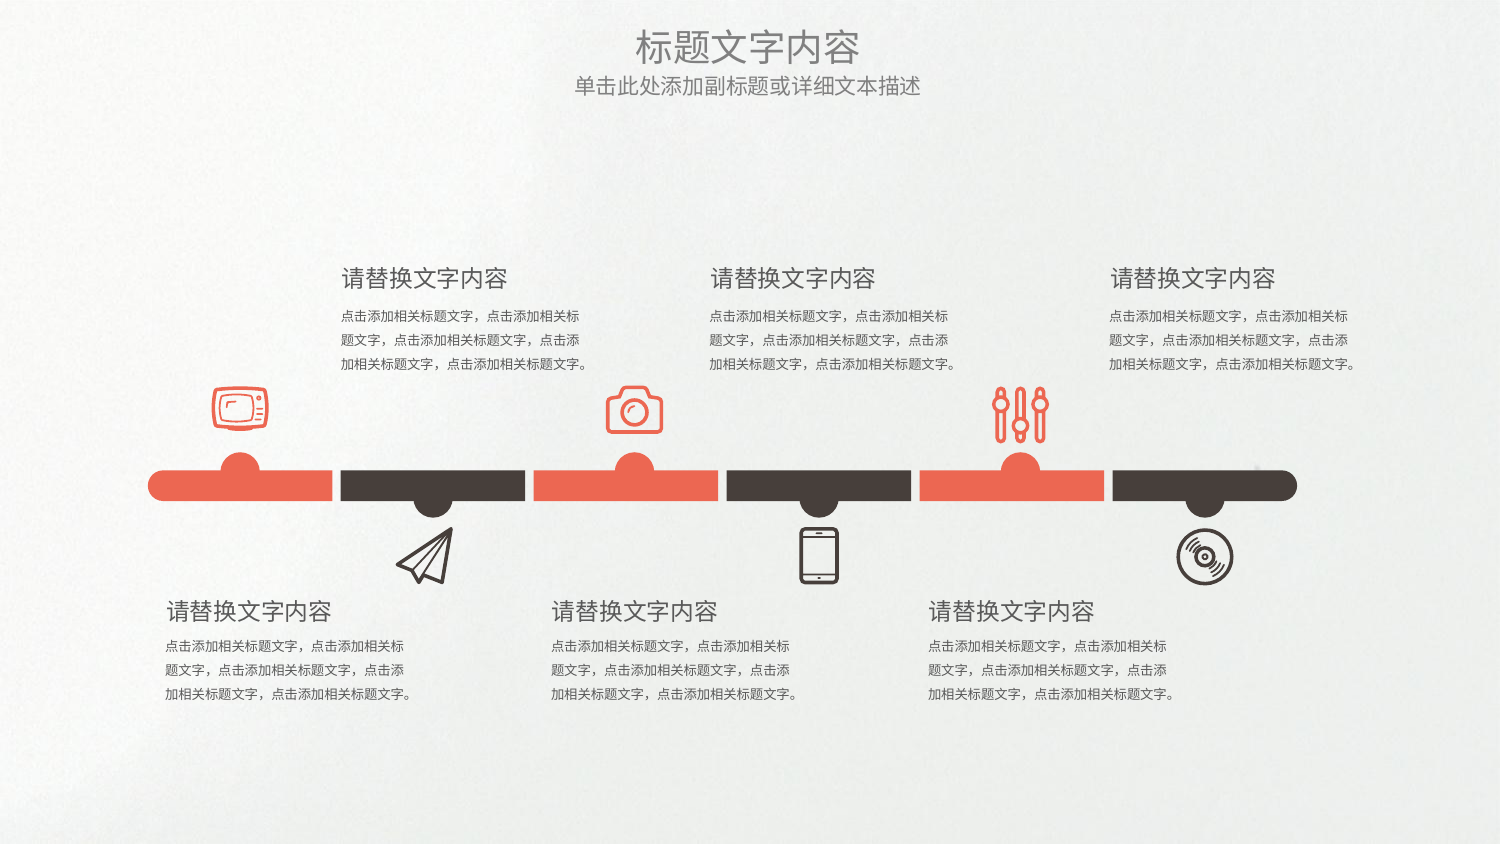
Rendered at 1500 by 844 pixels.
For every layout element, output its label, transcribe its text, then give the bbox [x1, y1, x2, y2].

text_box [1176, 528, 1234, 586]
text_box 请替换文字内容 [327, 256, 523, 300]
text_box 请替换文字内容 [537, 589, 734, 633]
text_box 标题文字内容 [611, 16, 885, 65]
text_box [340, 470, 526, 518]
text_box 点击添加相关标题文字，点击添加相关标题文字，点击添加相关标题文字，点击添加相关标题文字，点击添加相关标题文字。 [536, 622, 812, 710]
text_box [799, 527, 839, 585]
text_box 点击添加相关标题文字，点击添加相关标题文字，点击添加相关标题文字，点击添加相关标题文字，点击添加相关标题文字。 [150, 622, 426, 710]
text_box 请替换文字内容 [914, 589, 1111, 633]
picture [0, 0, 1500, 844]
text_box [533, 452, 719, 501]
text_box 点击添加相关标题文字，点击添加相关标题文字，点击添加相关标题文字，点击添加相关标题文字，点击添加相关标题文字。 [326, 292, 602, 380]
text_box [991, 386, 1050, 444]
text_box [211, 386, 269, 431]
text_box 点击添加相关标题文字，点击添加相关标题文字，点击添加相关标题文字，点击添加相关标题文字，点击添加相关标题文字。 [694, 292, 970, 380]
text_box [147, 452, 333, 501]
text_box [919, 452, 1105, 501]
text_box [395, 527, 453, 585]
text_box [1112, 470, 1298, 518]
text_box 点击添加相关标题文字，点击添加相关标题文字，点击添加相关标题文字，点击添加相关标题文字，点击添加相关标题文字。 [913, 622, 1189, 710]
text_box 单击此处添加副标题或详细文本描述 [551, 65, 946, 107]
text_box 请替换文字内容 [1095, 256, 1292, 300]
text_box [605, 385, 664, 434]
text_box 请替换文字内容 [695, 256, 892, 300]
text_box 请替换文字内容 [151, 589, 348, 633]
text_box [726, 470, 912, 518]
text_box 点击添加相关标题文字，点击添加相关标题文字，点击添加相关标题文字，点击添加相关标题文字，点击添加相关标题文字。 [1094, 292, 1370, 380]
